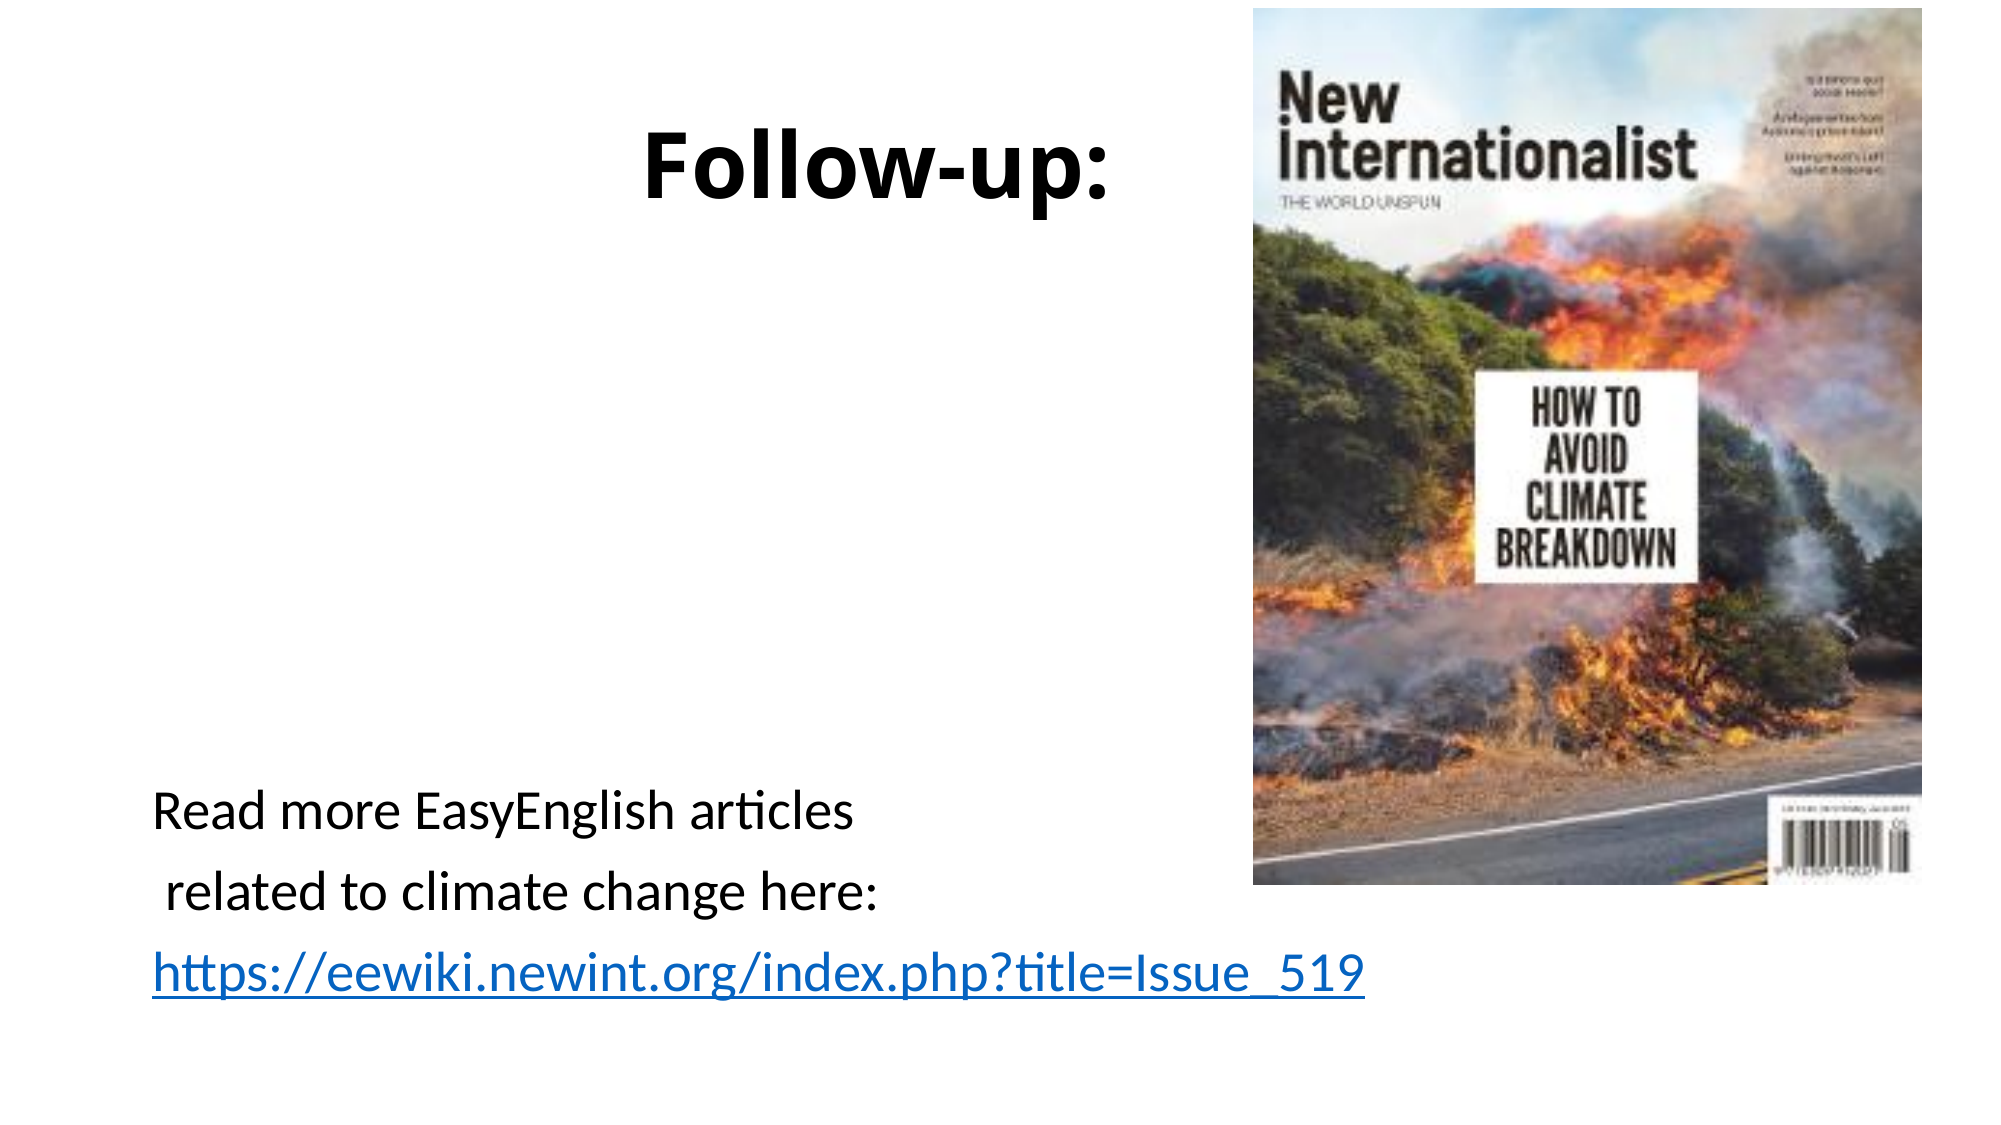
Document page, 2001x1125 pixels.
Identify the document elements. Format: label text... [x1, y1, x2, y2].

title Follow-up: [625, 59, 1253, 278]
list Read more EasyEnglish articles related to climate change here: https://eewiki.newint.org/index.php?title=Issue_519 [137, 773, 1863, 1014]
picture [1253, 8, 1922, 885]
